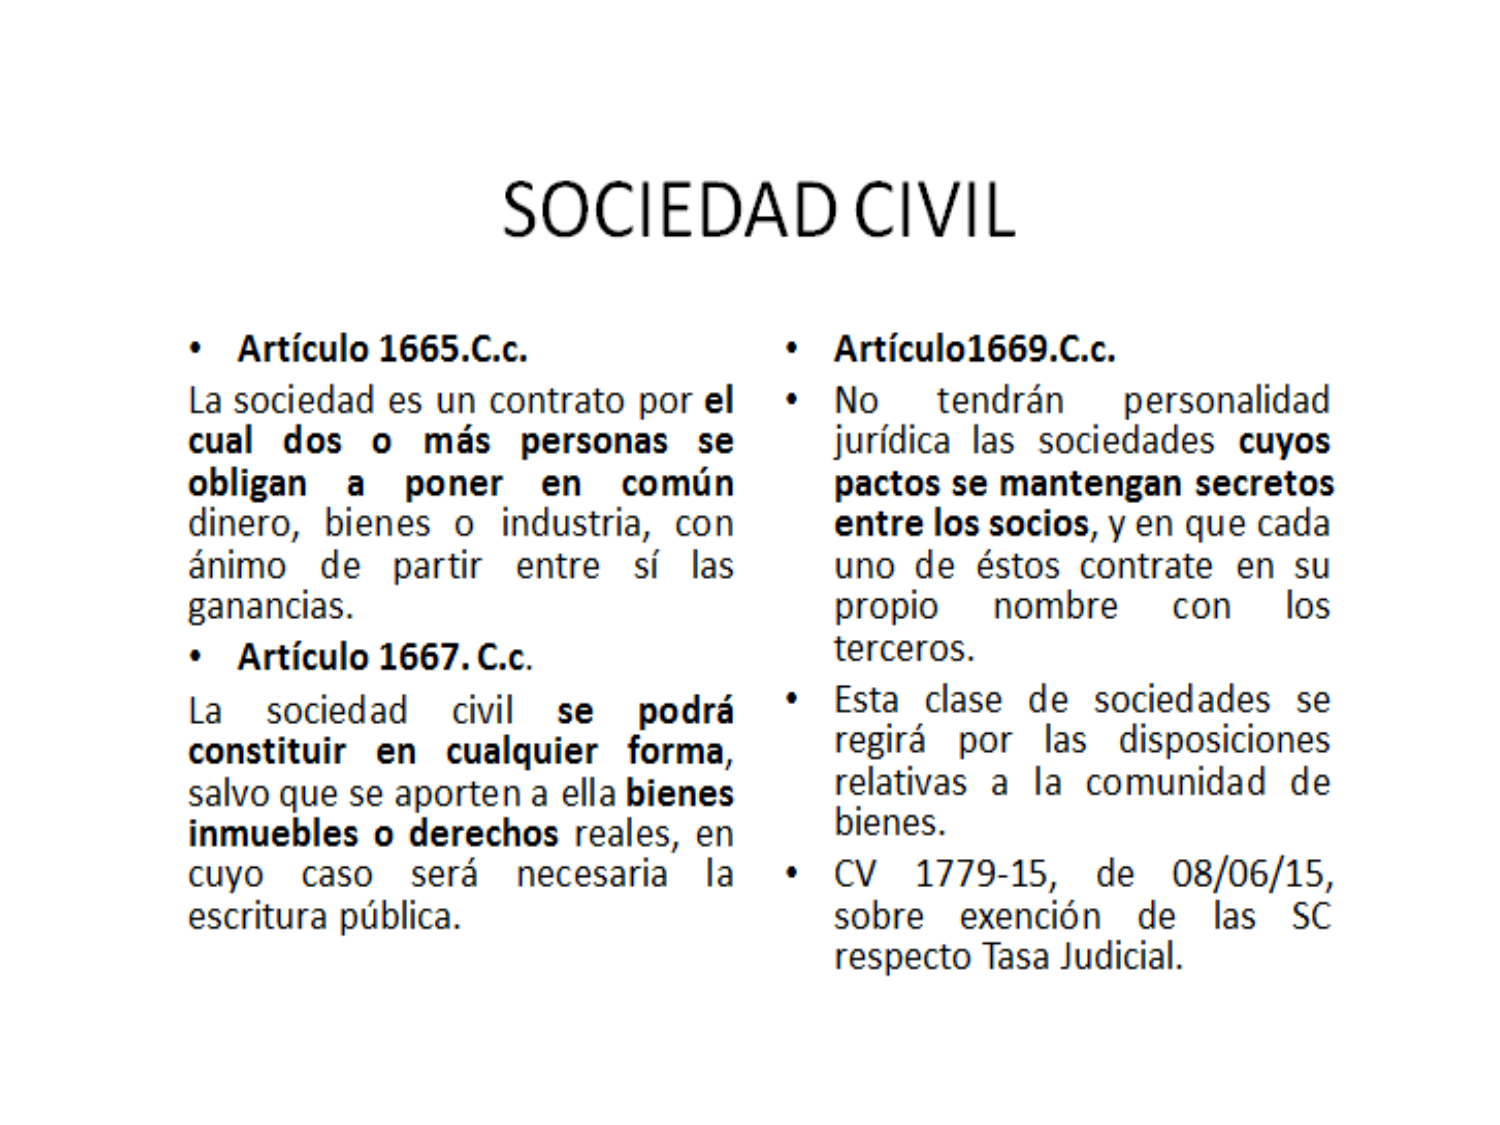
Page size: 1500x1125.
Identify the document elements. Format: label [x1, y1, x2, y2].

list [147, 101, 1377, 1059]
